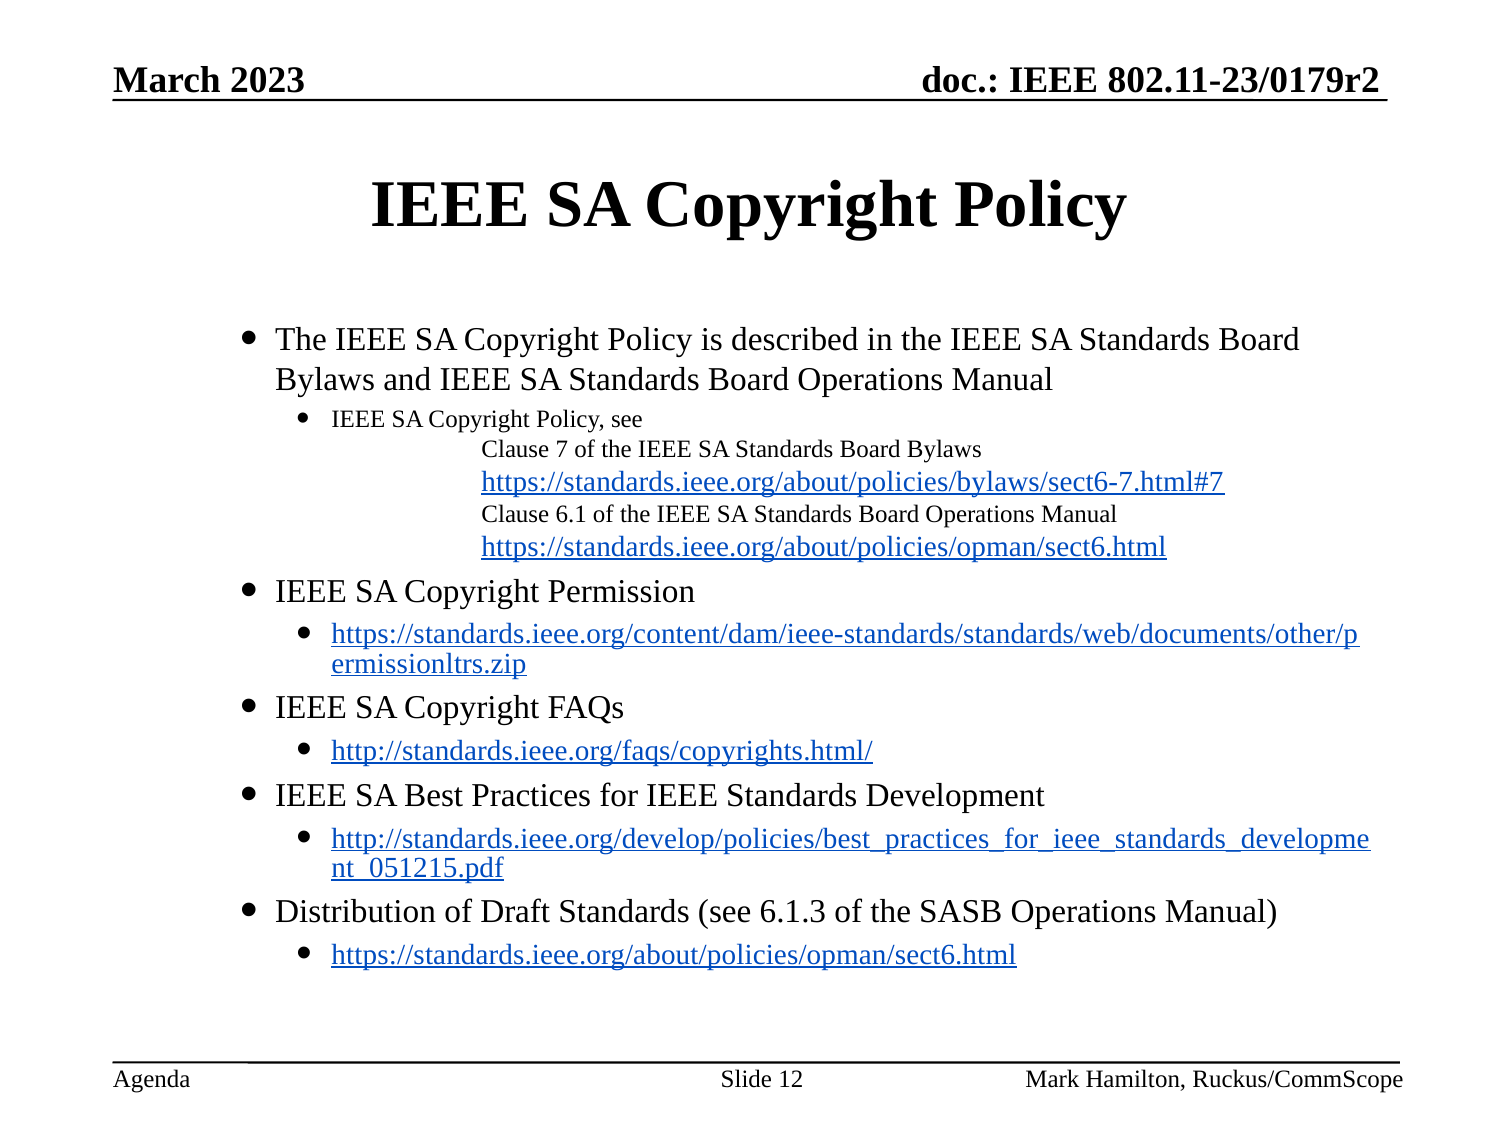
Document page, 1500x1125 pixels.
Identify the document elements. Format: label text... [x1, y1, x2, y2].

title IEEE SA Copyright Policy [112, 112, 1388, 288]
list The IEEE SA Copyright Policy is described in the IEEE SA Standards Board Bylaws and IEEE SA Standards Board Operations Manual IEEE SA Copyright Policy, see Clause 7 of the IEEE SA Standards Board Bylaws https://standards.ieee.org/about/policies/bylaws/sect6-7.html#7 Clause 6.1 of the IEEE SA Standards Board Operations Manual https://standards.ieee.org/about/policies/opman/sect6.html IEEE SA Copyright Permission https://standards.ieee.org/content/dam/ieee-standards/standards/web/documents/other/permissionltrs.zip IEEE SA Copyright FAQs http://standards.ieee.org/faqs/copyrights.html/ IEEE SA Best Practices for IEEE Standards Development http://standards.ieee.org/develop/policies/best_practices_for_ieee_standards_development_051215.pdf Distribution of Draft Standards (see 6.1.3 of the SASB Operations Manual) https://standards.ieee.org/about/policies/opman/sect6.html [112, 309, 1388, 816]
